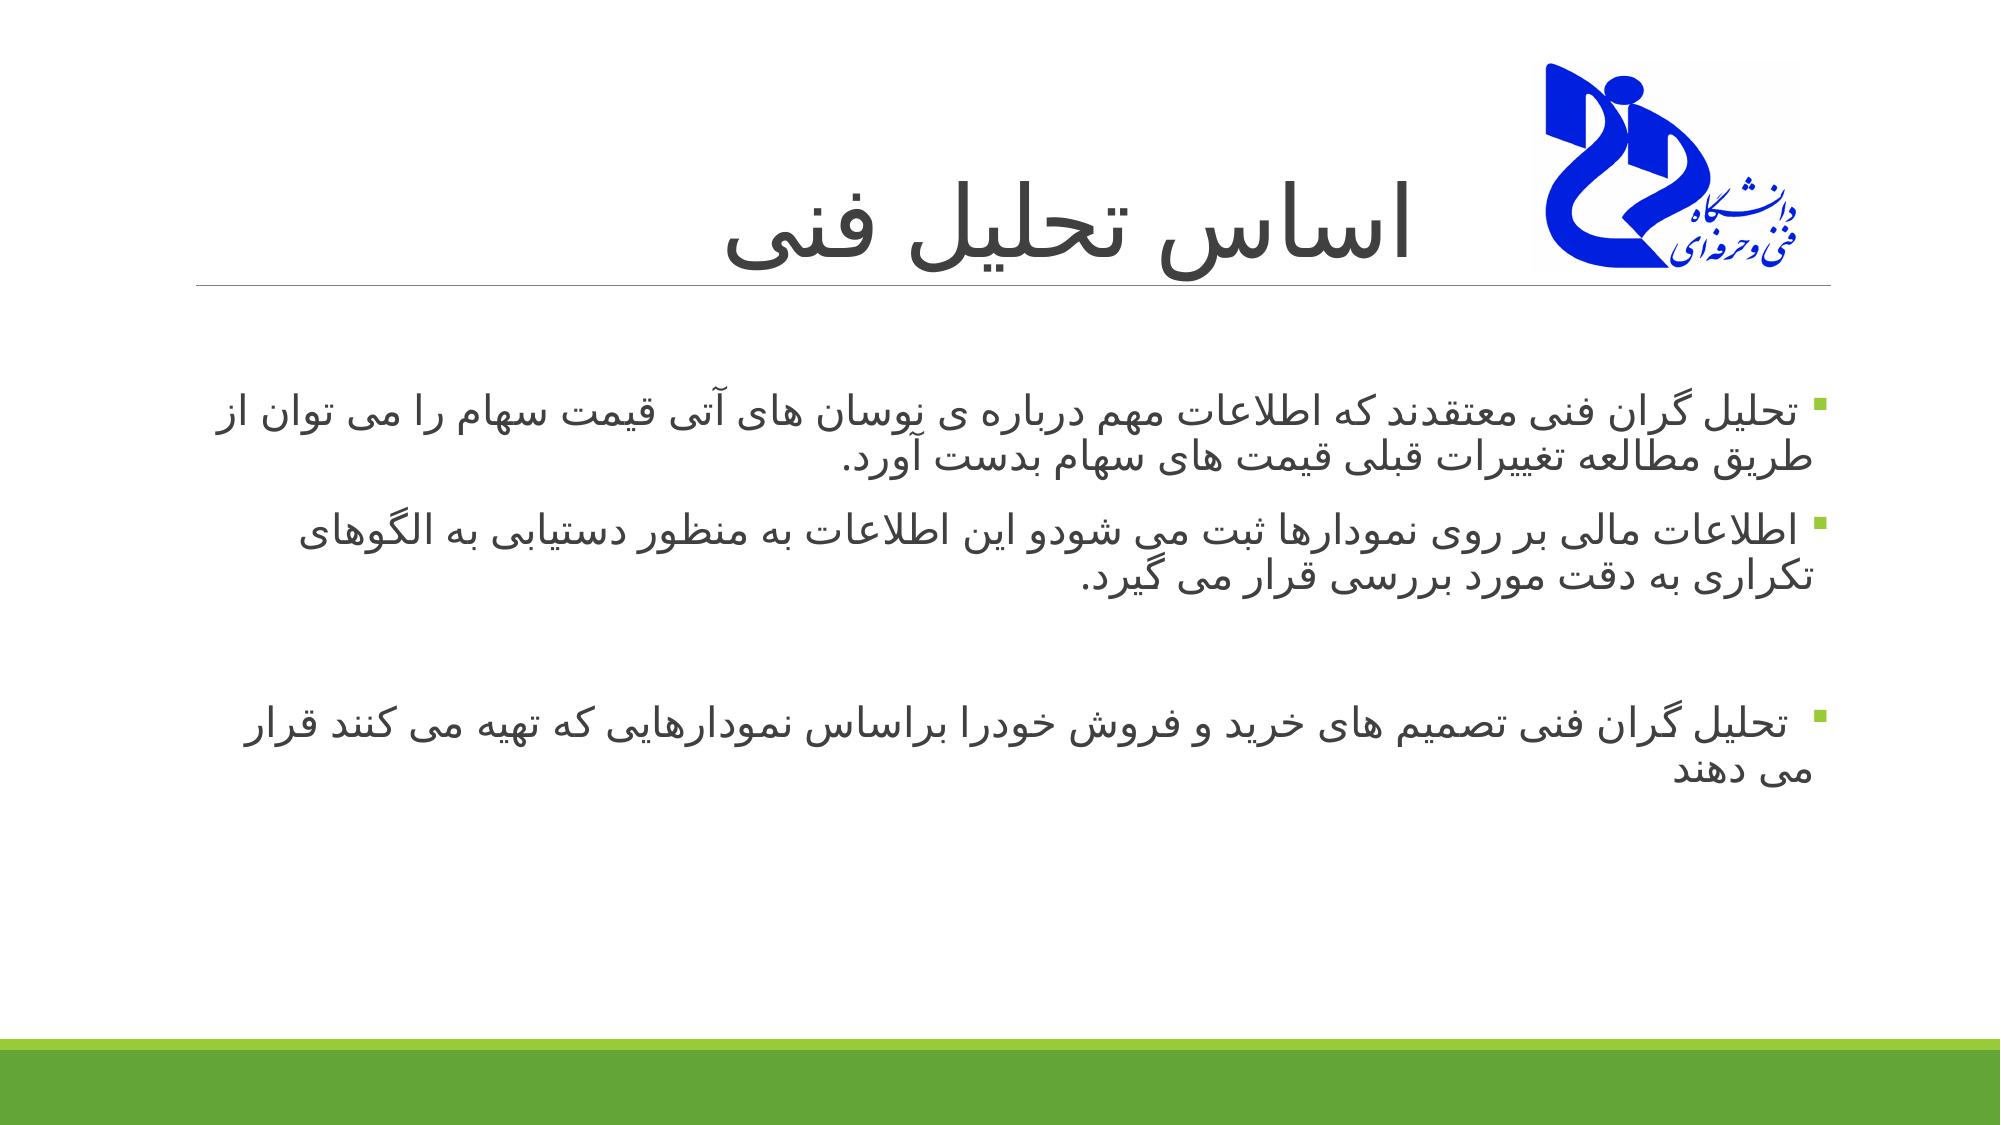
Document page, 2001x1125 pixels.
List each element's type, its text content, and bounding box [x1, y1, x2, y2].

list تحلیل گران فنی معتقدند که اطلاعات مهم درباره ی نوسان های آتی قیمت سهام را می توان از طریق مطالعه تغییرات قبلی قیمت های سهام بدست آورد. اطلاعات مالی بر روی نمودارها ثبت می شودو این اطلاعات به منظور دستیابی به الگوهای تکراری به دقت مورد بررسی قرار می گیرد. تحلیل گران فنی تصمیم های خرید و فروش خودرا براساس نمودارهایی که تهیه می کنند قرار می دهند [180, 302, 1830, 963]
picture [1502, 48, 1831, 286]
title اساس تحلیل فنی [180, 47, 1502, 285]
